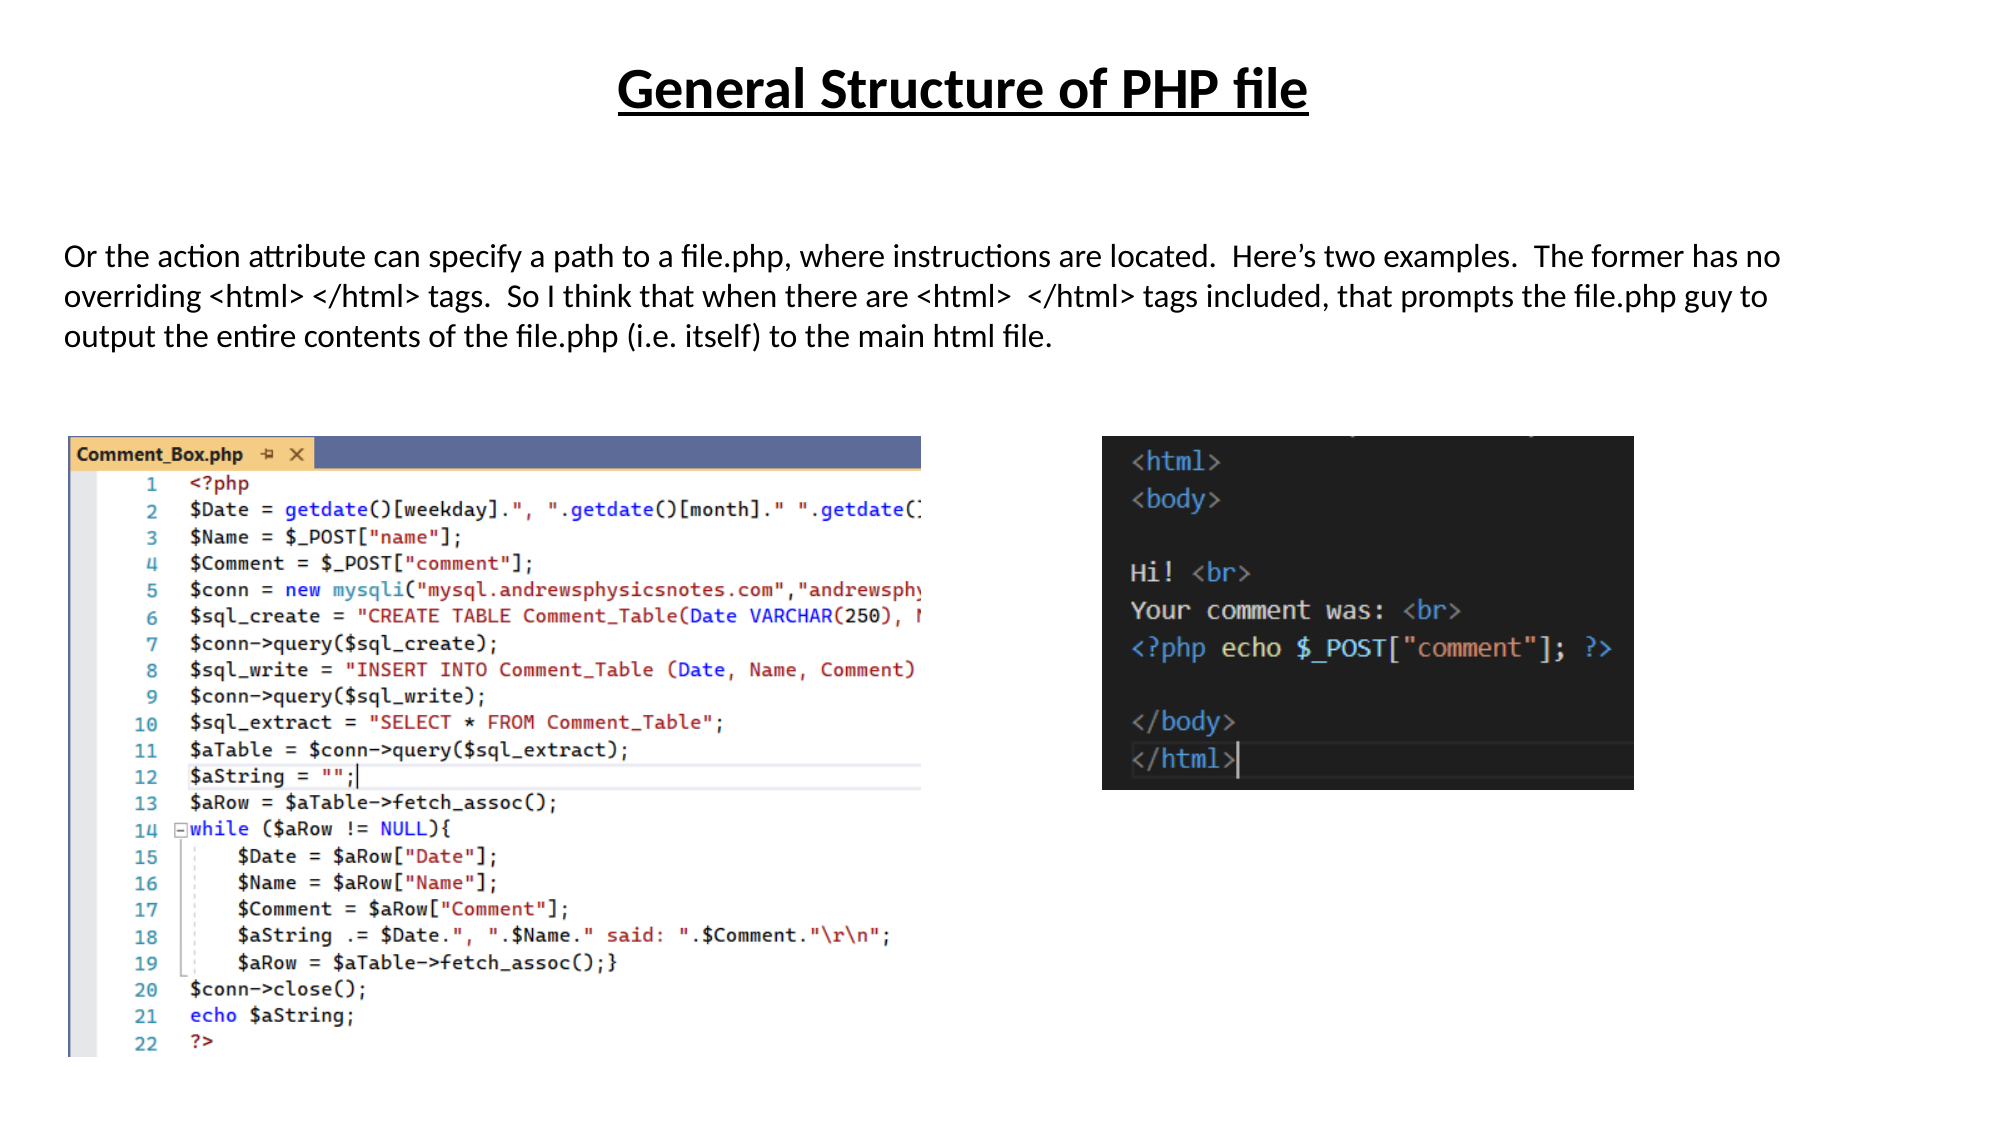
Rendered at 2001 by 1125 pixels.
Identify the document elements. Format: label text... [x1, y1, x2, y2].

picture [1102, 436, 1634, 790]
picture [68, 436, 921, 1057]
text_box General Structure of PHP file [603, 42, 1357, 128]
text_box Or the action attribute can specify a path to a file.php, where instructions are located. Here’s two examples. The former has no overriding <html> </html> tags. So I think that when there are <html> </html> tags included, that prompts the file.php guy to output the entire contents of the file.php (i.e. itself) to the main html file. [48, 226, 1817, 362]
